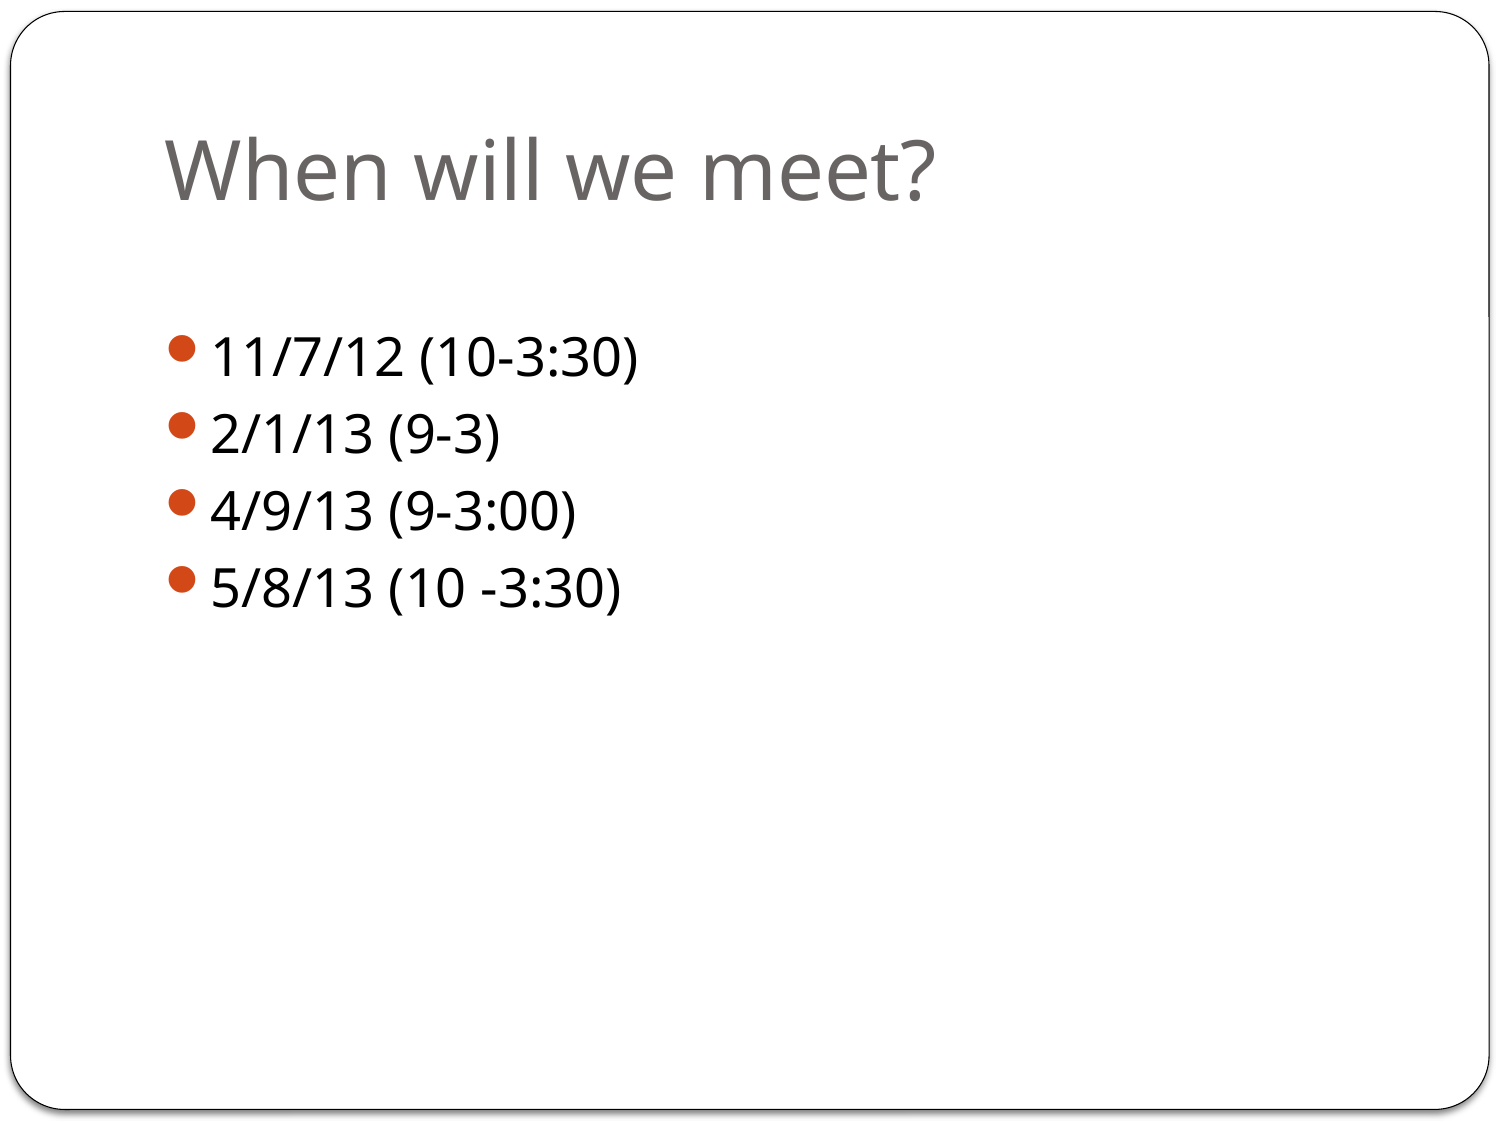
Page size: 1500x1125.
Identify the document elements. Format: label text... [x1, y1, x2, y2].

list 11/7/12 (10-3:30) 2/1/13 (9-3) 4/9/13 (9-3:00) 5/8/13 (10 -3:30) [150, 237, 1425, 988]
title When will we meet? [150, 45, 1425, 233]
